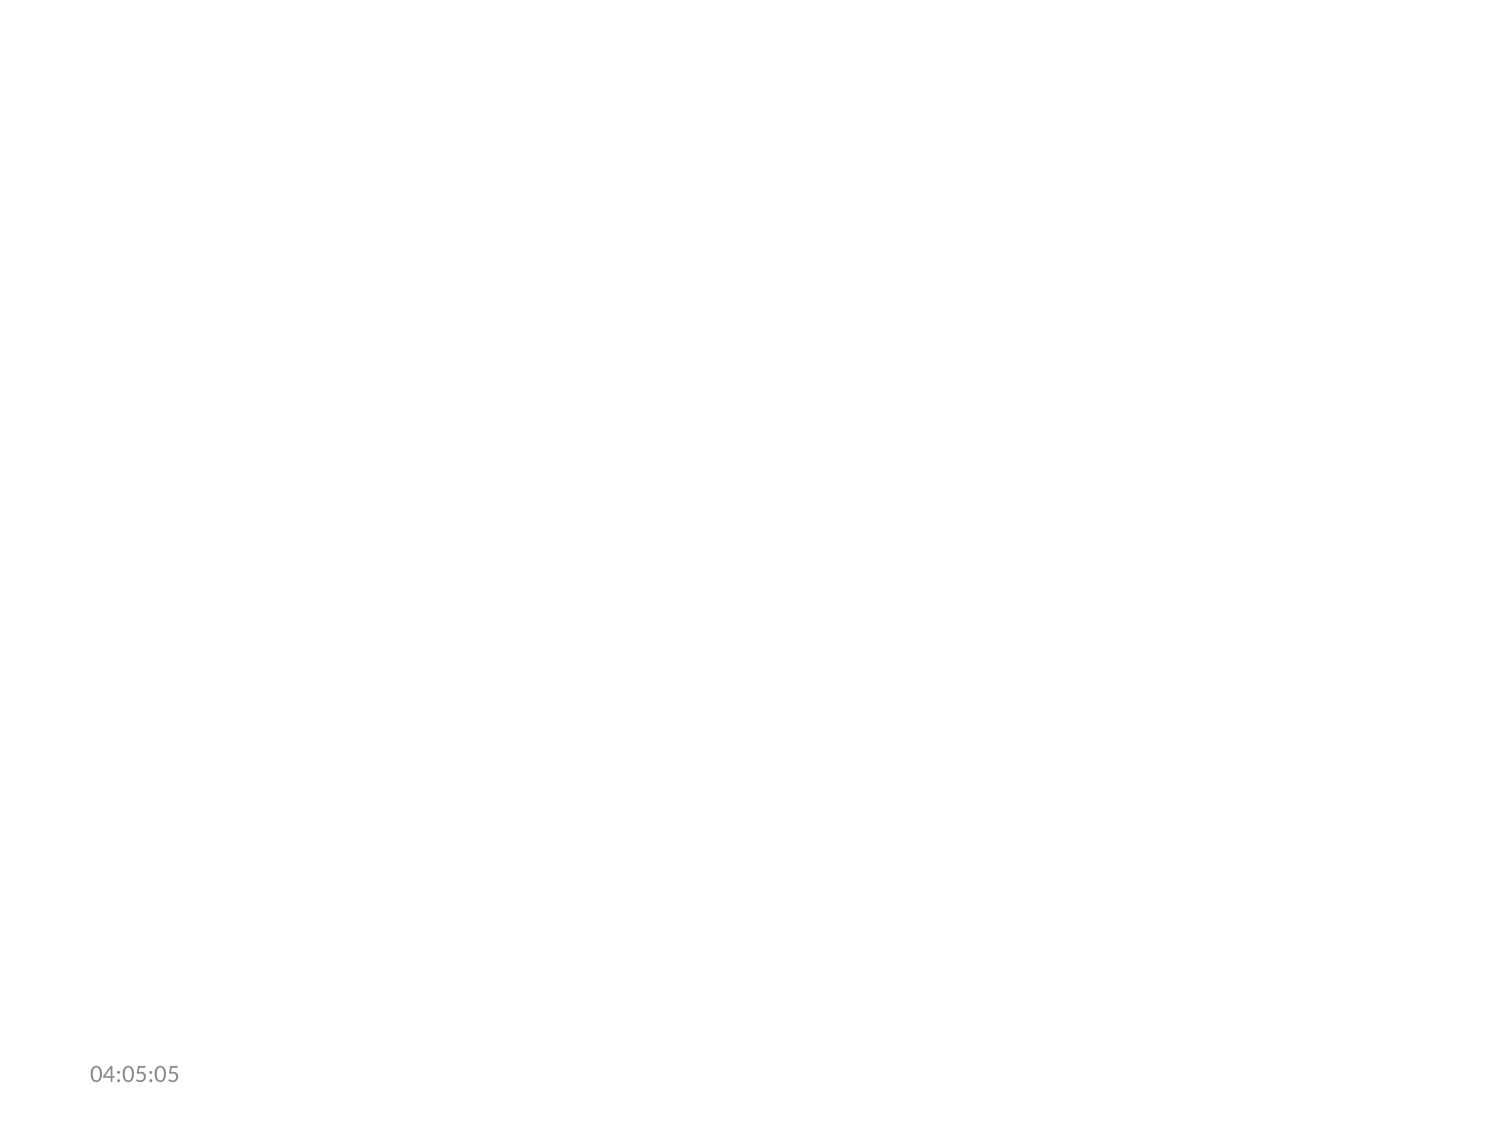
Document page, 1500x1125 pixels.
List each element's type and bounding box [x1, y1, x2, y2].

slide_number [75, 1042, 425, 1103]
